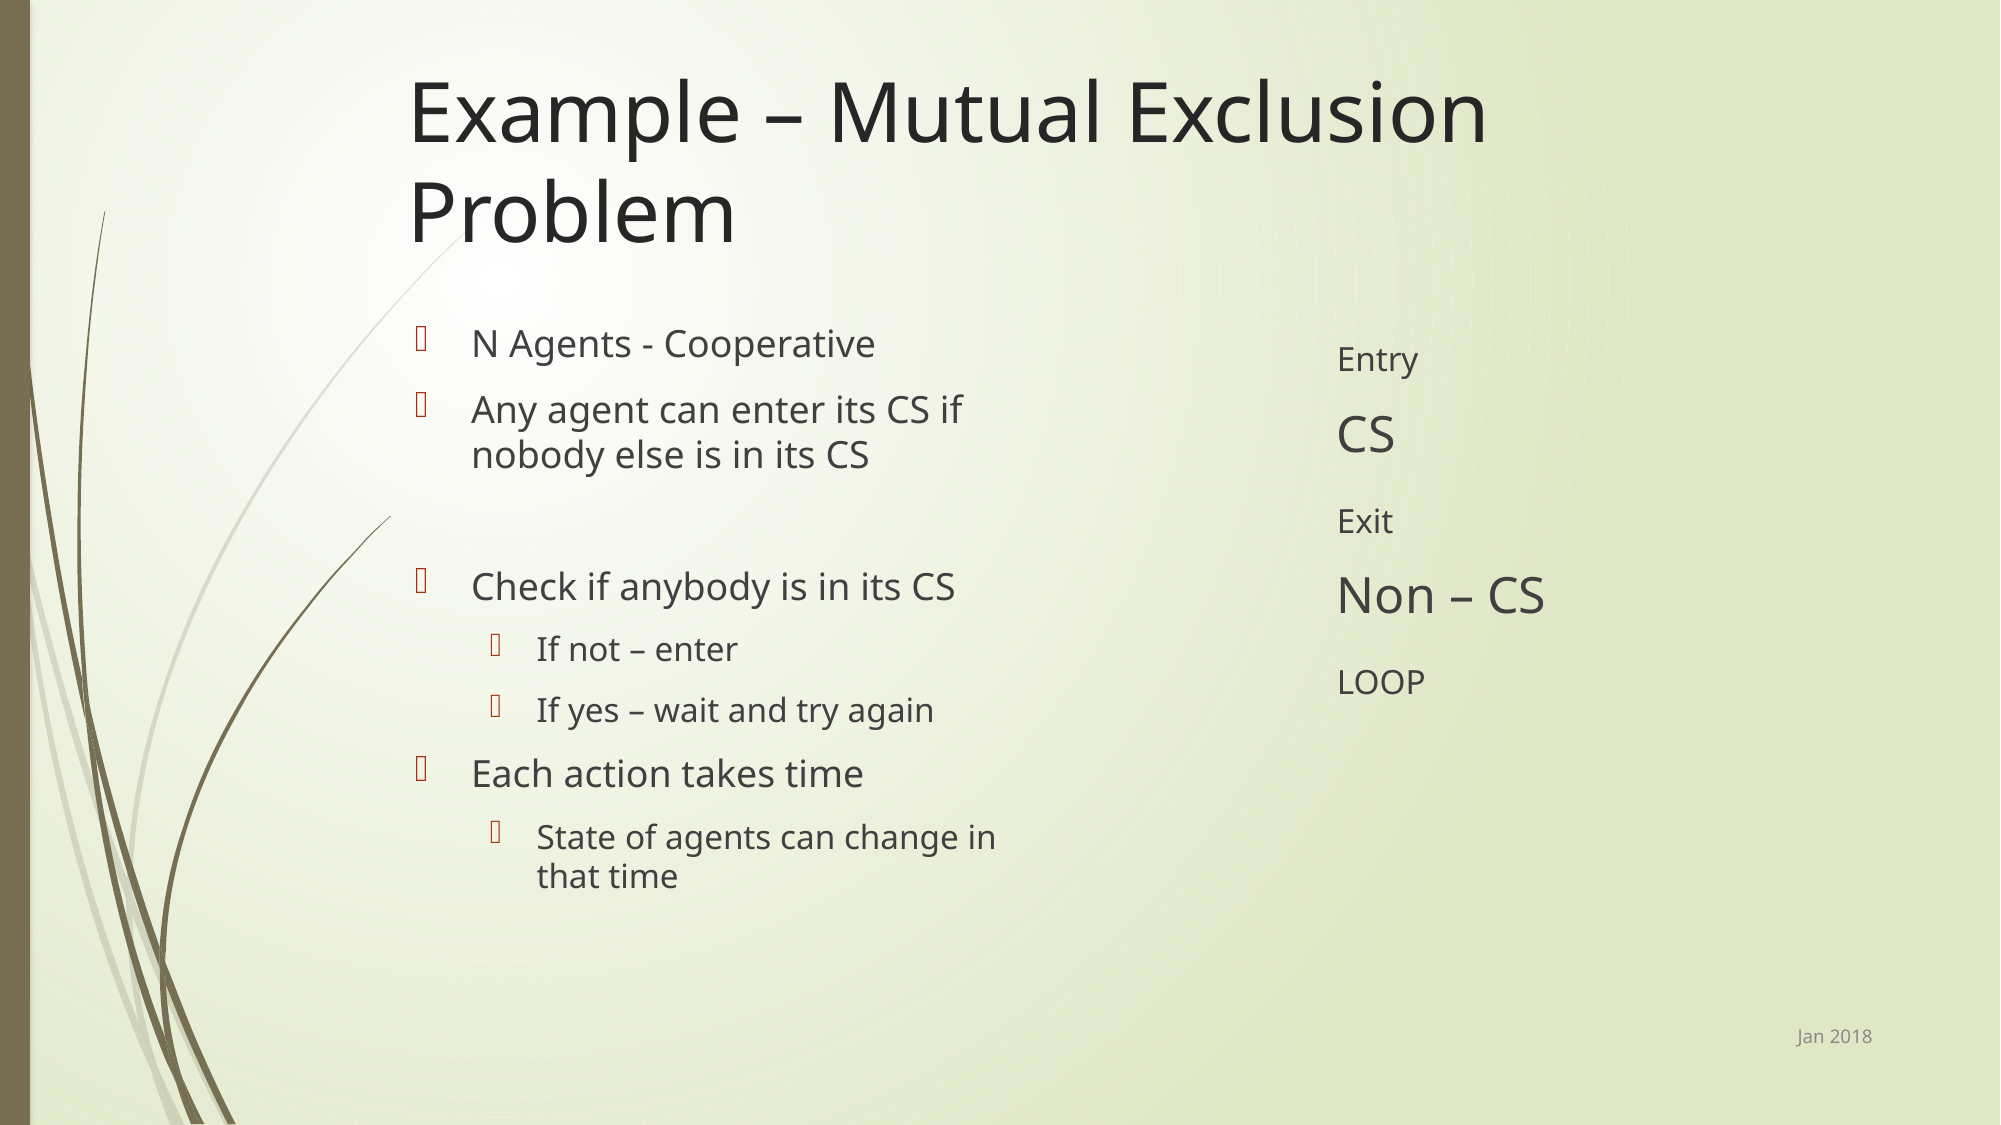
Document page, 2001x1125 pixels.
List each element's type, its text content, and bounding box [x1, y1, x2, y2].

list N Agents - Cooperative Any agent can enter its CS if nobody else is in its CS Check if anybody is in its CS If not – enter If yes – wait and try again Each action takes time State of agents can change in that time [399, 312, 1052, 1000]
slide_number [1699, 1005, 1888, 1067]
list Entry CS Exit Non – CS LOOP [1265, 313, 1687, 989]
title Example – Mutual Exclusion Problem [392, 51, 1732, 267]
